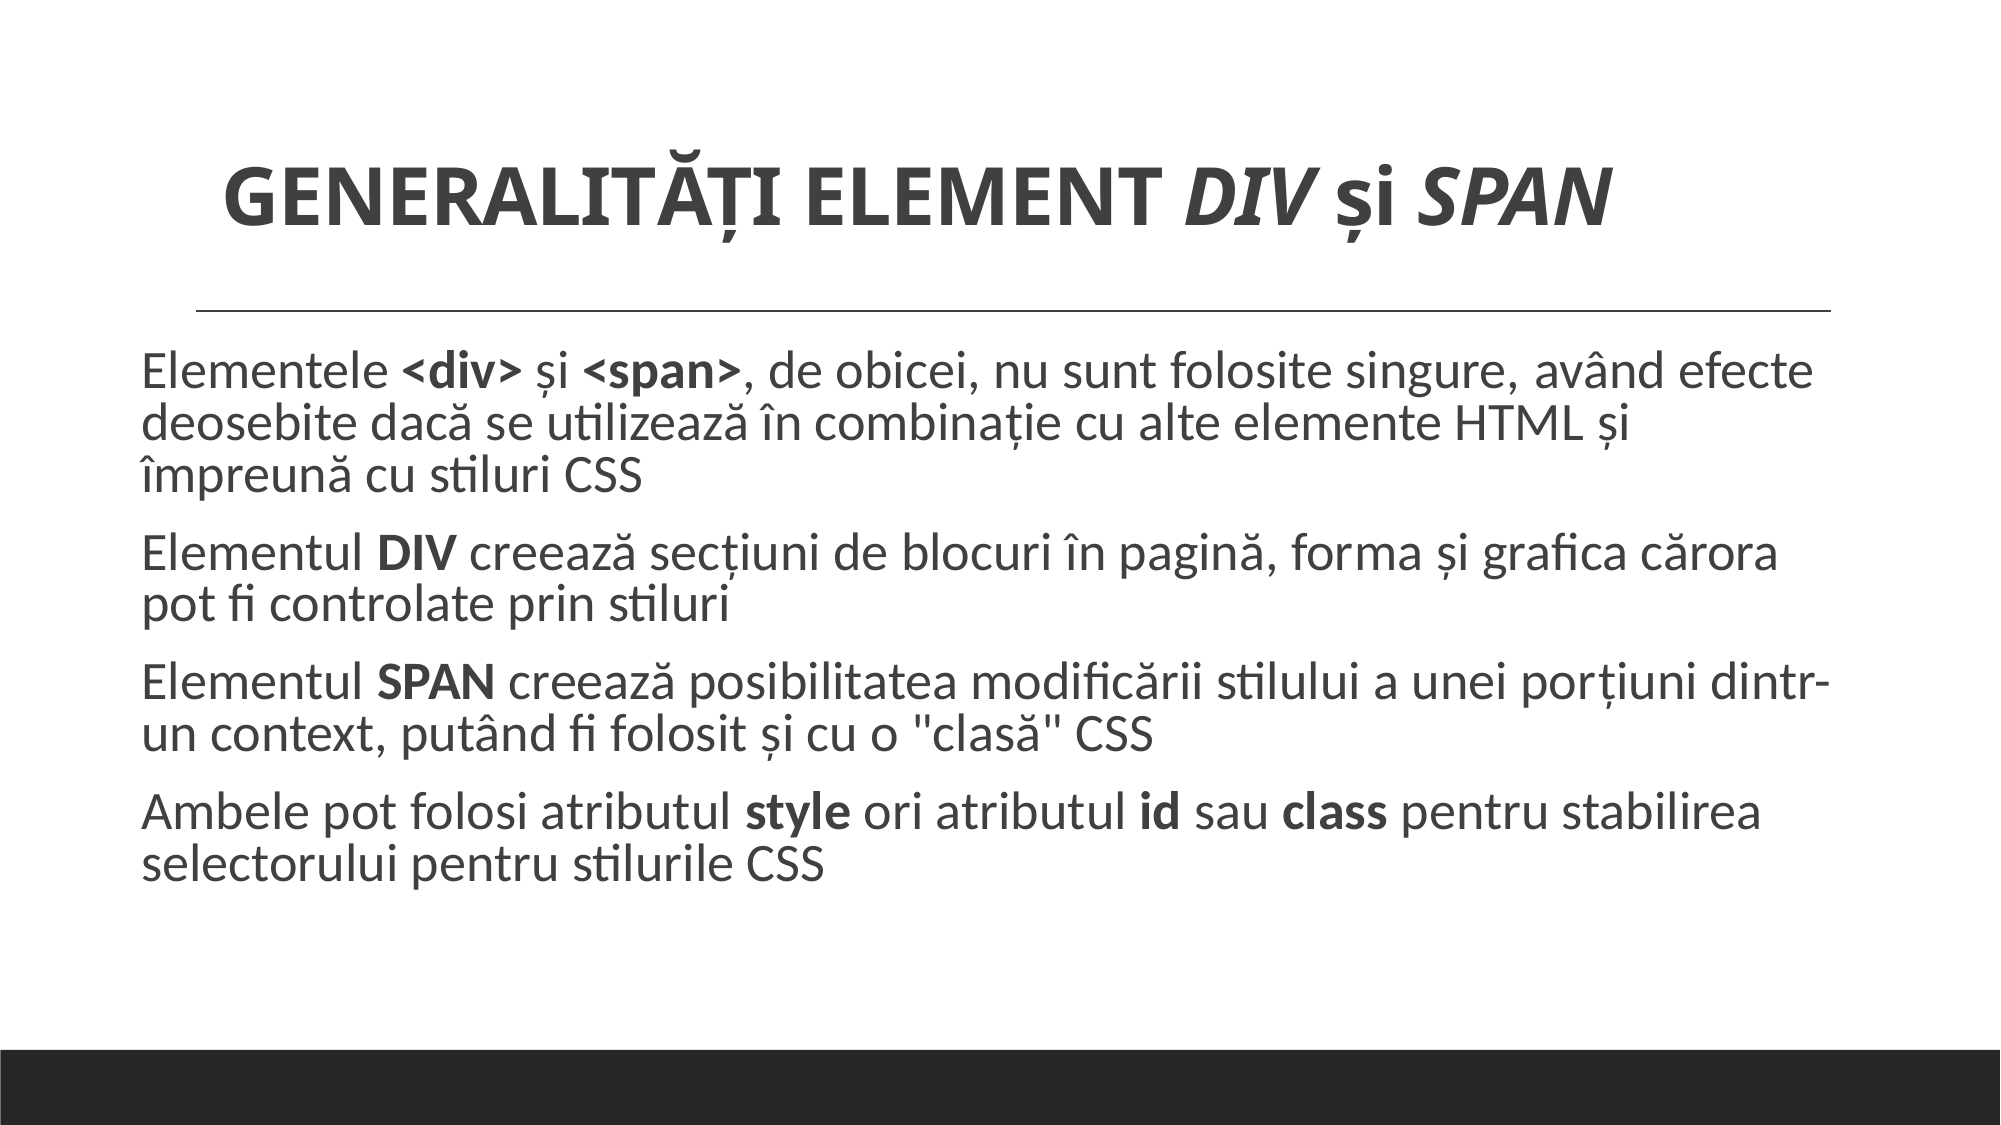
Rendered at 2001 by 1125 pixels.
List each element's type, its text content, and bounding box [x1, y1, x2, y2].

title GENERALITĂŢI ELEMENT DIV și SPAN [206, 87, 1699, 250]
list Elementele <div> şi <span>, de obicei, nu sunt folosite singure, având efecte deosebite dacă se utilizează în combinaţie cu alte elemente HTML şi împreună cu stiluri CSS Elementul DIV creează secţiuni de blocuri în pagină, forma şi grafica cărora pot fi controlate prin stiluri Elementul SPAN creează posibilitatea modificării stilului a unei porţiuni dintr-un context, putând fi folosit şi cu o "clasă" CSS Ambele pot folosi atributul style ori atributul id sau class pentru stabilirea selectorului pentru stilurile CSS [126, 339, 1838, 994]
